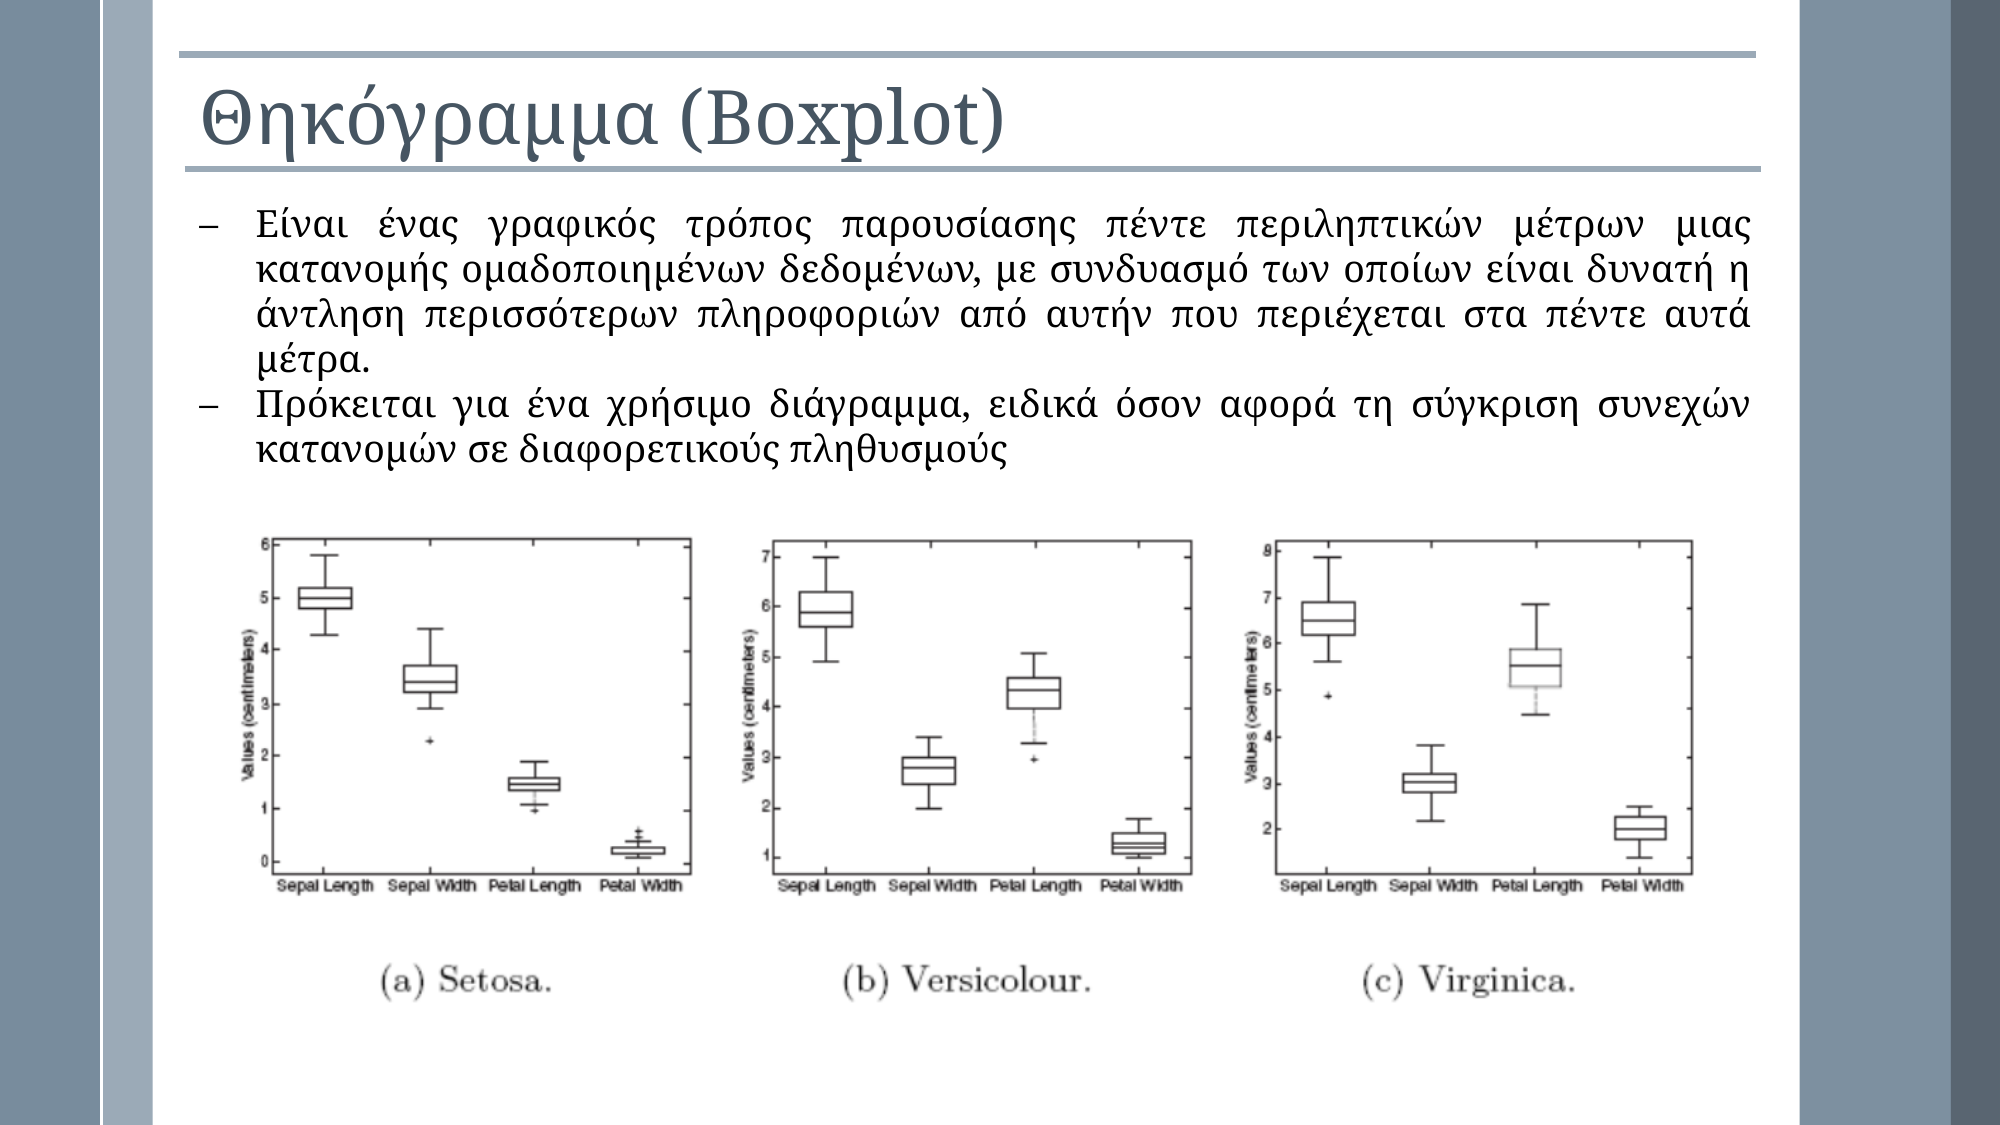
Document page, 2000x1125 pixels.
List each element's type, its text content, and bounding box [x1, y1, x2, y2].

text_box Eίναι ένας γραφικός τρόπος παρουσίασης πέντε περιληπτικών μέτρων μιας κατανομής ομαδοποιημένων δεδομένων, με συνδυασμό των οποίων είναι δυνατή η άντληση περισσότερων πληροφοριών από αυτήν που περιέχεται στα πέντε αυτά μέτρα. Πρόκειται για ένα χρήσιμο διάγραμμα, ειδικά όσον αφορά τη σύγκριση συνεχών κατανομών σε διαφορετικούς πληθυσμούς [184, 192, 1768, 478]
picture [226, 526, 1709, 1021]
text_box Θηκόγραμμα (Boxplot) [184, 62, 1756, 167]
